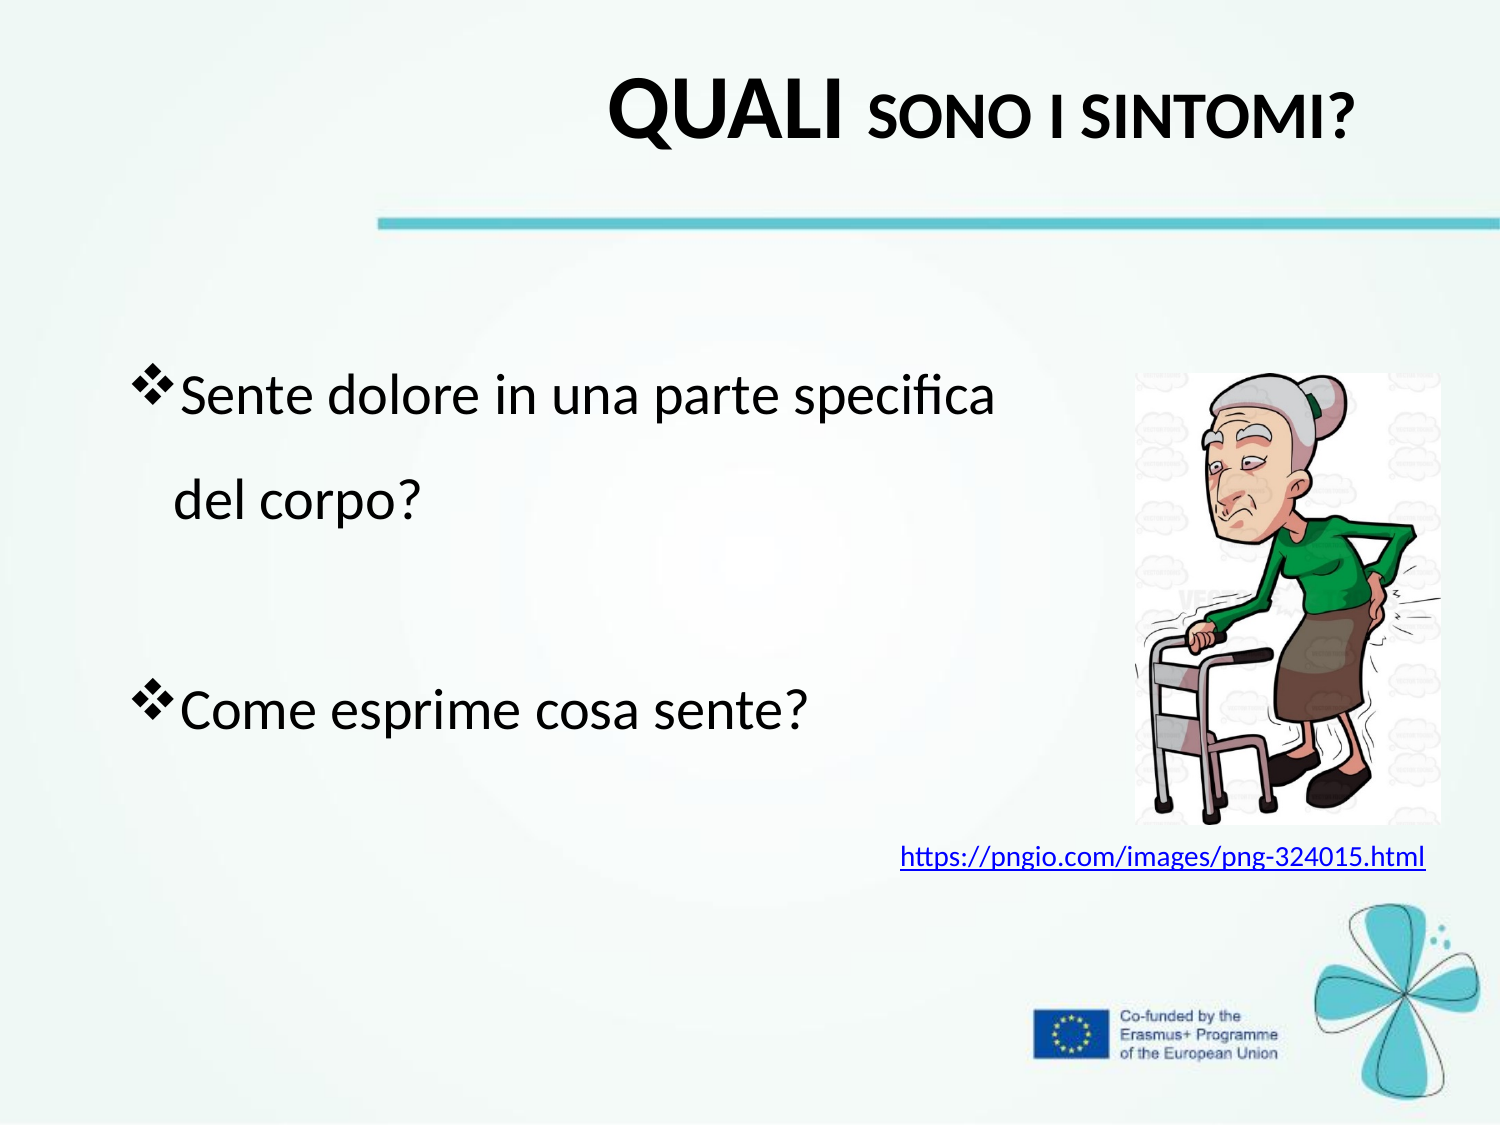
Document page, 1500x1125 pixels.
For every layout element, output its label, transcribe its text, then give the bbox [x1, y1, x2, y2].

picture [0, 0, 1500, 1125]
text_box Sente dolore in una parte specifica del corpo? Come esprime cosa sente? https://pngio.com/images/png-324015.html [41, 314, 1441, 1051]
text_box QUALI SONO I SINTOMI? [400, 38, 1388, 164]
